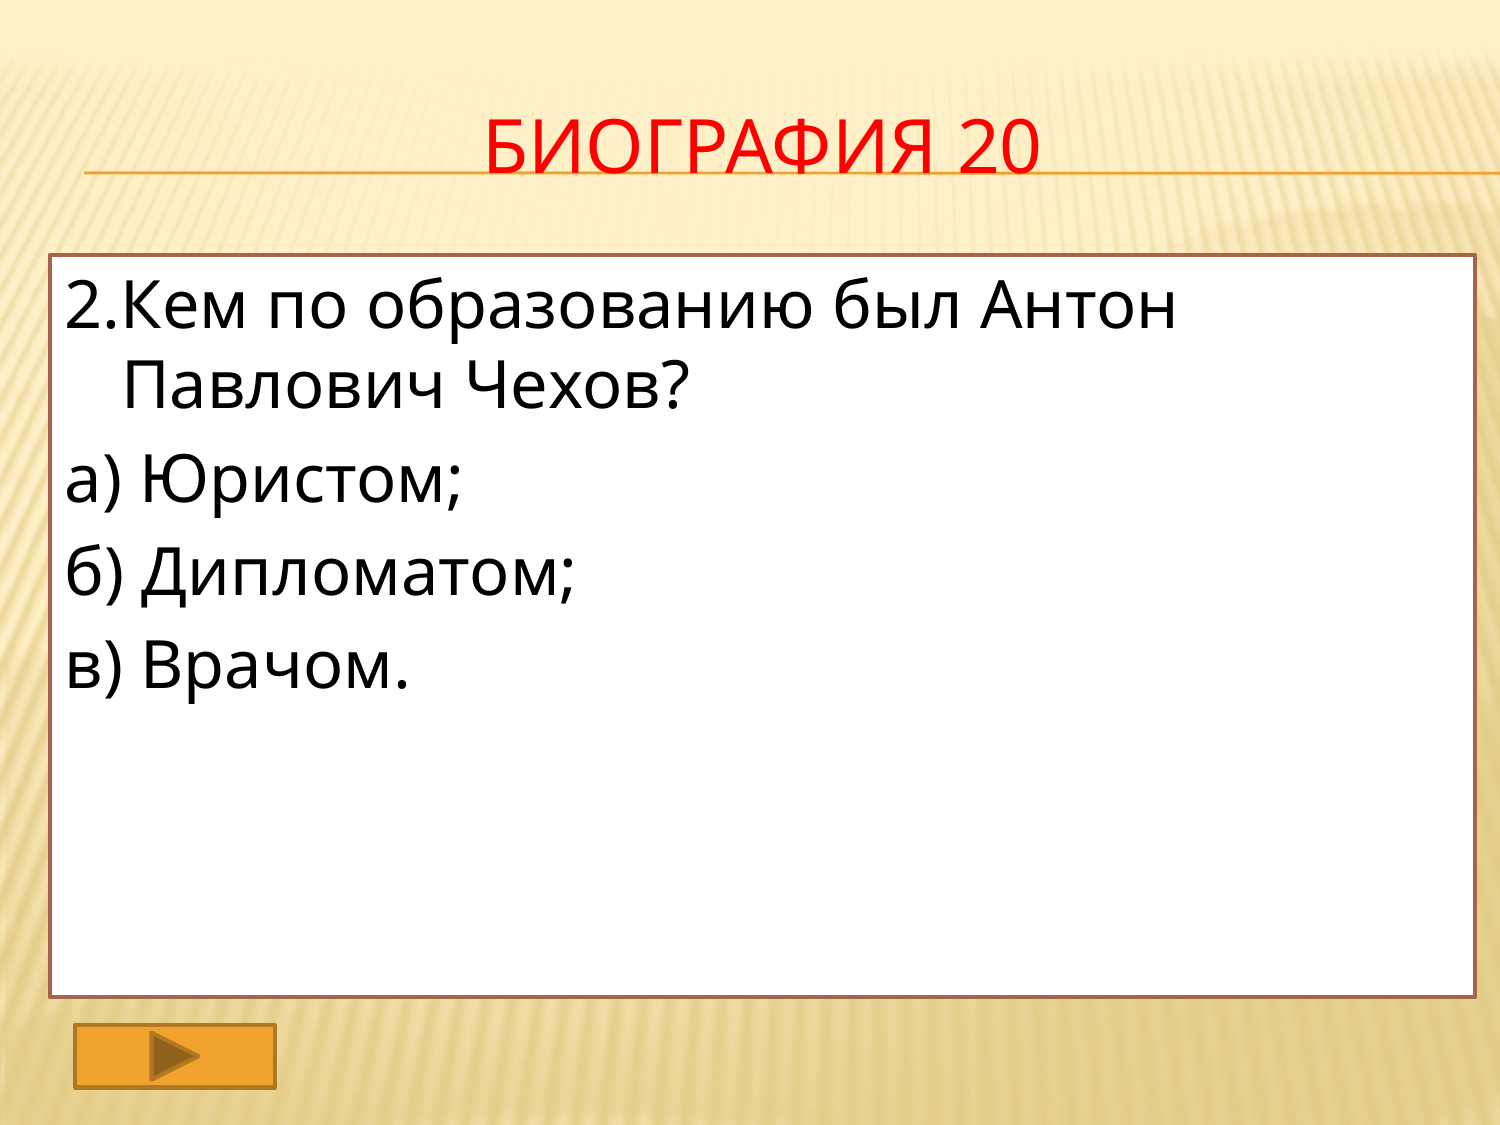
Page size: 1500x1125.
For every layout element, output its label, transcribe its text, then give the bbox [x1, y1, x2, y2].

list 2.Кем по образованию был Антон Павлович Чехов? а) Юристом; б) Дипломатом; в) Врачом. [48, 253, 1477, 999]
text_box [73, 1023, 277, 1090]
title Биография 20 [50, 75, 1475, 213]
